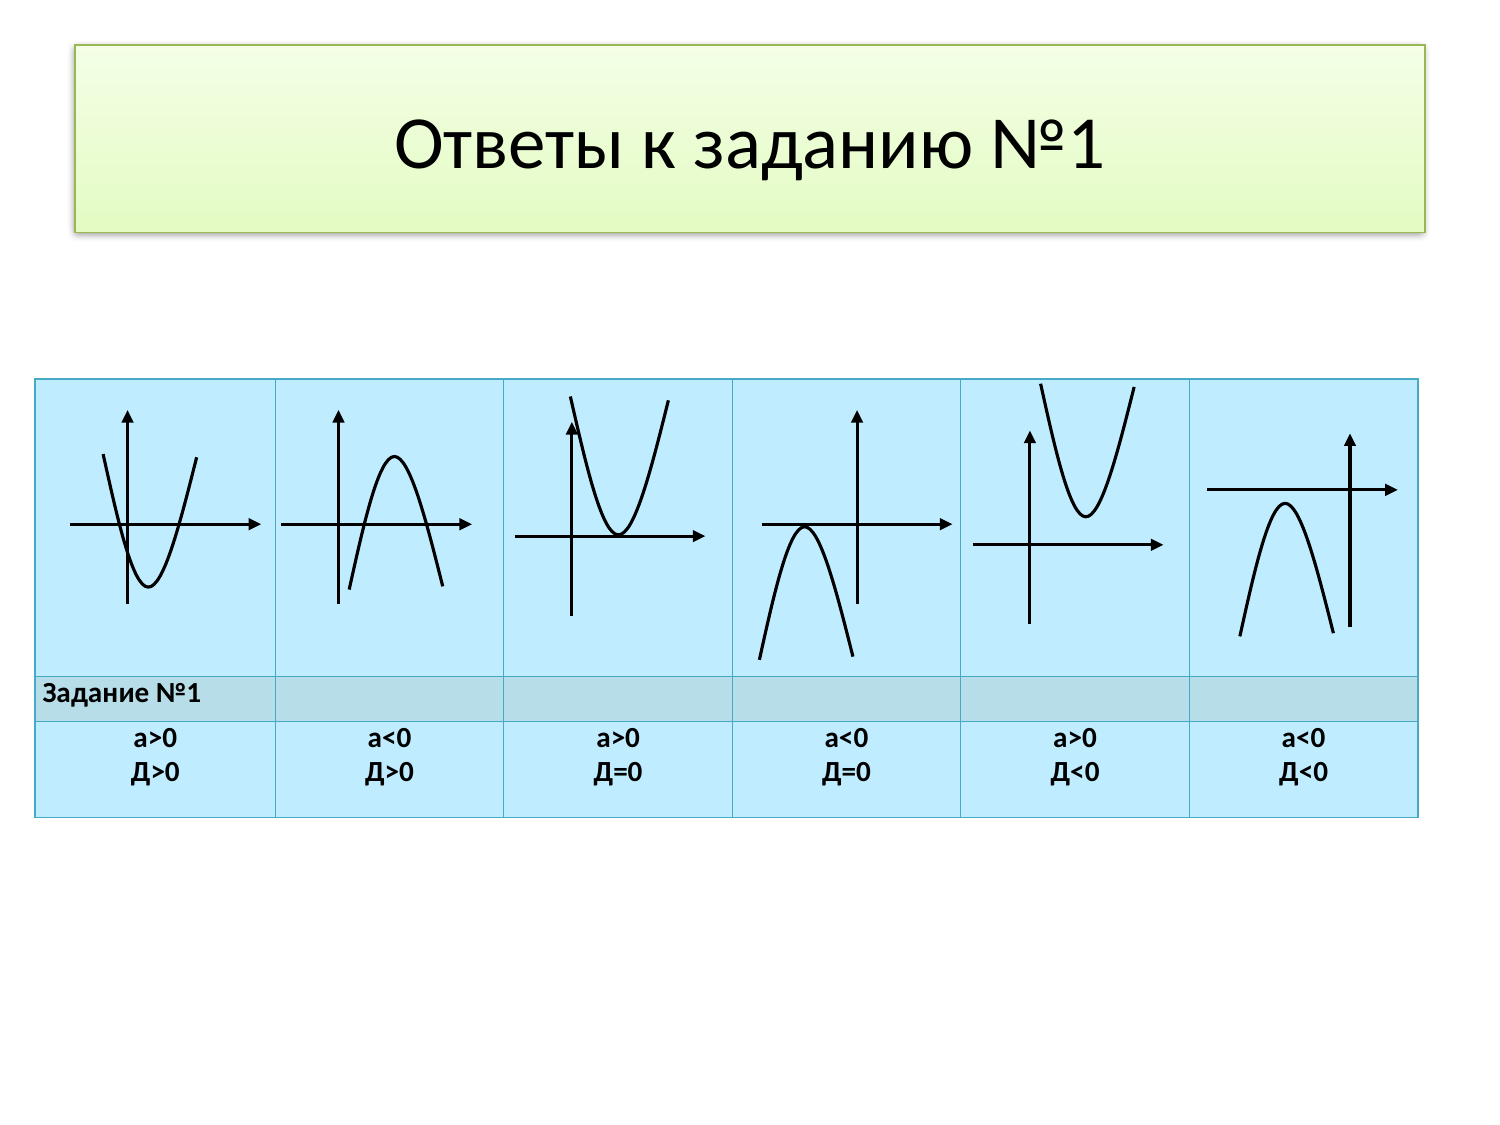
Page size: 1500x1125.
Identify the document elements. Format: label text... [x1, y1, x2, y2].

title Ответы к заданию №1 [74, 44, 1426, 233]
table_cell а<0 Д=0 [733, 722, 960, 817]
table_cell а>0 Д>0 [36, 722, 275, 817]
table_header [36, 380, 275, 676]
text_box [739, 409, 953, 677]
table_cell [961, 677, 1189, 721]
table_cell Задание №1 [36, 677, 275, 721]
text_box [280, 409, 473, 606]
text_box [70, 409, 262, 605]
table_cell [504, 677, 732, 721]
table_header [504, 380, 732, 676]
table_cell а<0 Д>0 [276, 722, 503, 817]
table_cell [733, 677, 960, 721]
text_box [972, 367, 1164, 625]
table_cell а>0 Д=0 [504, 722, 732, 817]
table_header [733, 380, 960, 676]
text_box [1206, 433, 1398, 653]
table_cell [1190, 677, 1417, 721]
table_cell а<0 Д<0 [1190, 722, 1417, 817]
table_header [276, 380, 503, 676]
table_header [1190, 380, 1417, 676]
table_header [961, 380, 1189, 676]
table_cell а>0 Д<0 [961, 722, 1189, 817]
table_cell [276, 677, 503, 721]
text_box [514, 379, 706, 617]
